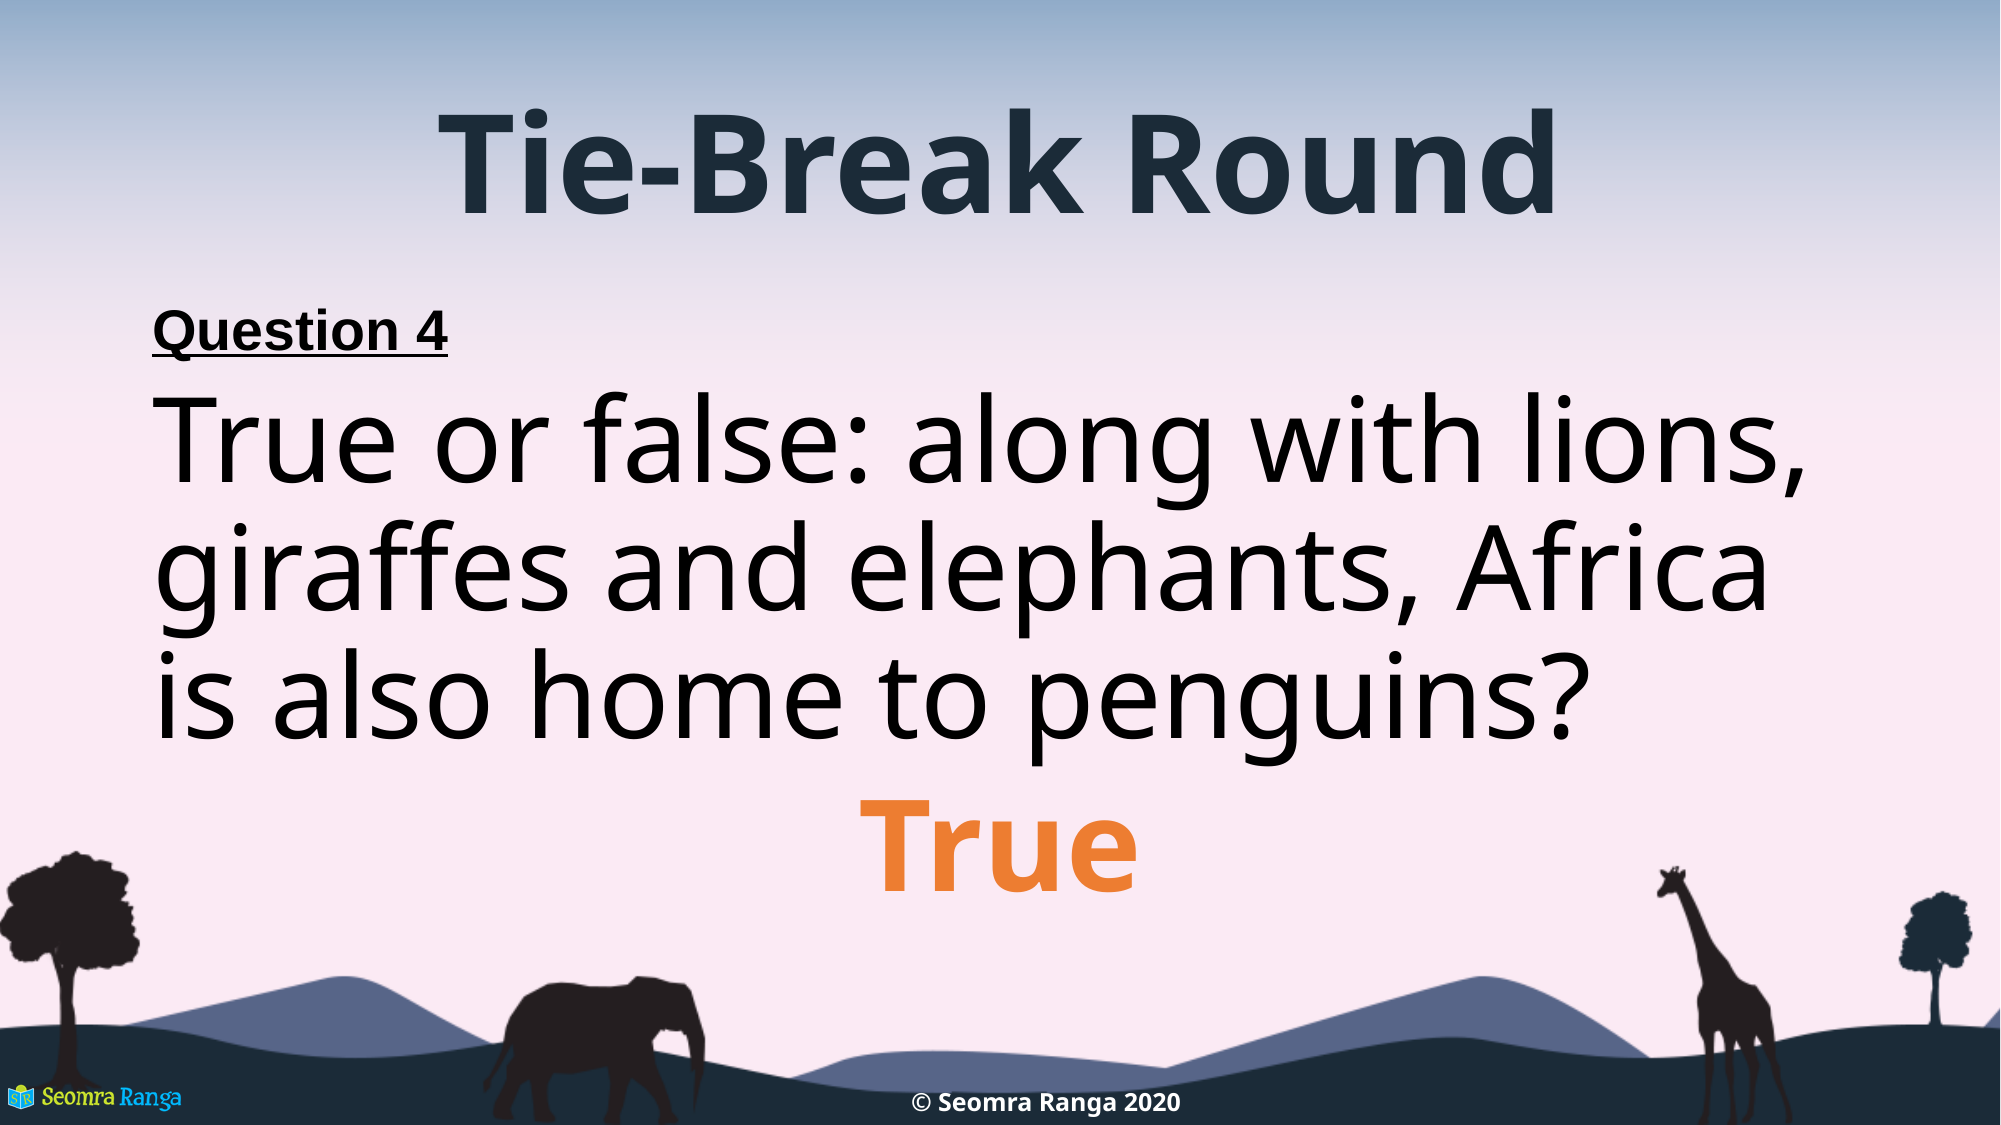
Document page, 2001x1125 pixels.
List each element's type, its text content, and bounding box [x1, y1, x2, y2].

text_box © Seomra Ranga 2020 www.seomraranga.com [762, 1079, 1330, 1125]
picture [0, 0, 2001, 1125]
list Question 4 True or false: along with lions, giraffes and elephants, Africa is also home to penguins? True [137, 293, 1863, 1014]
title Tie-Break Round [137, 59, 1863, 278]
